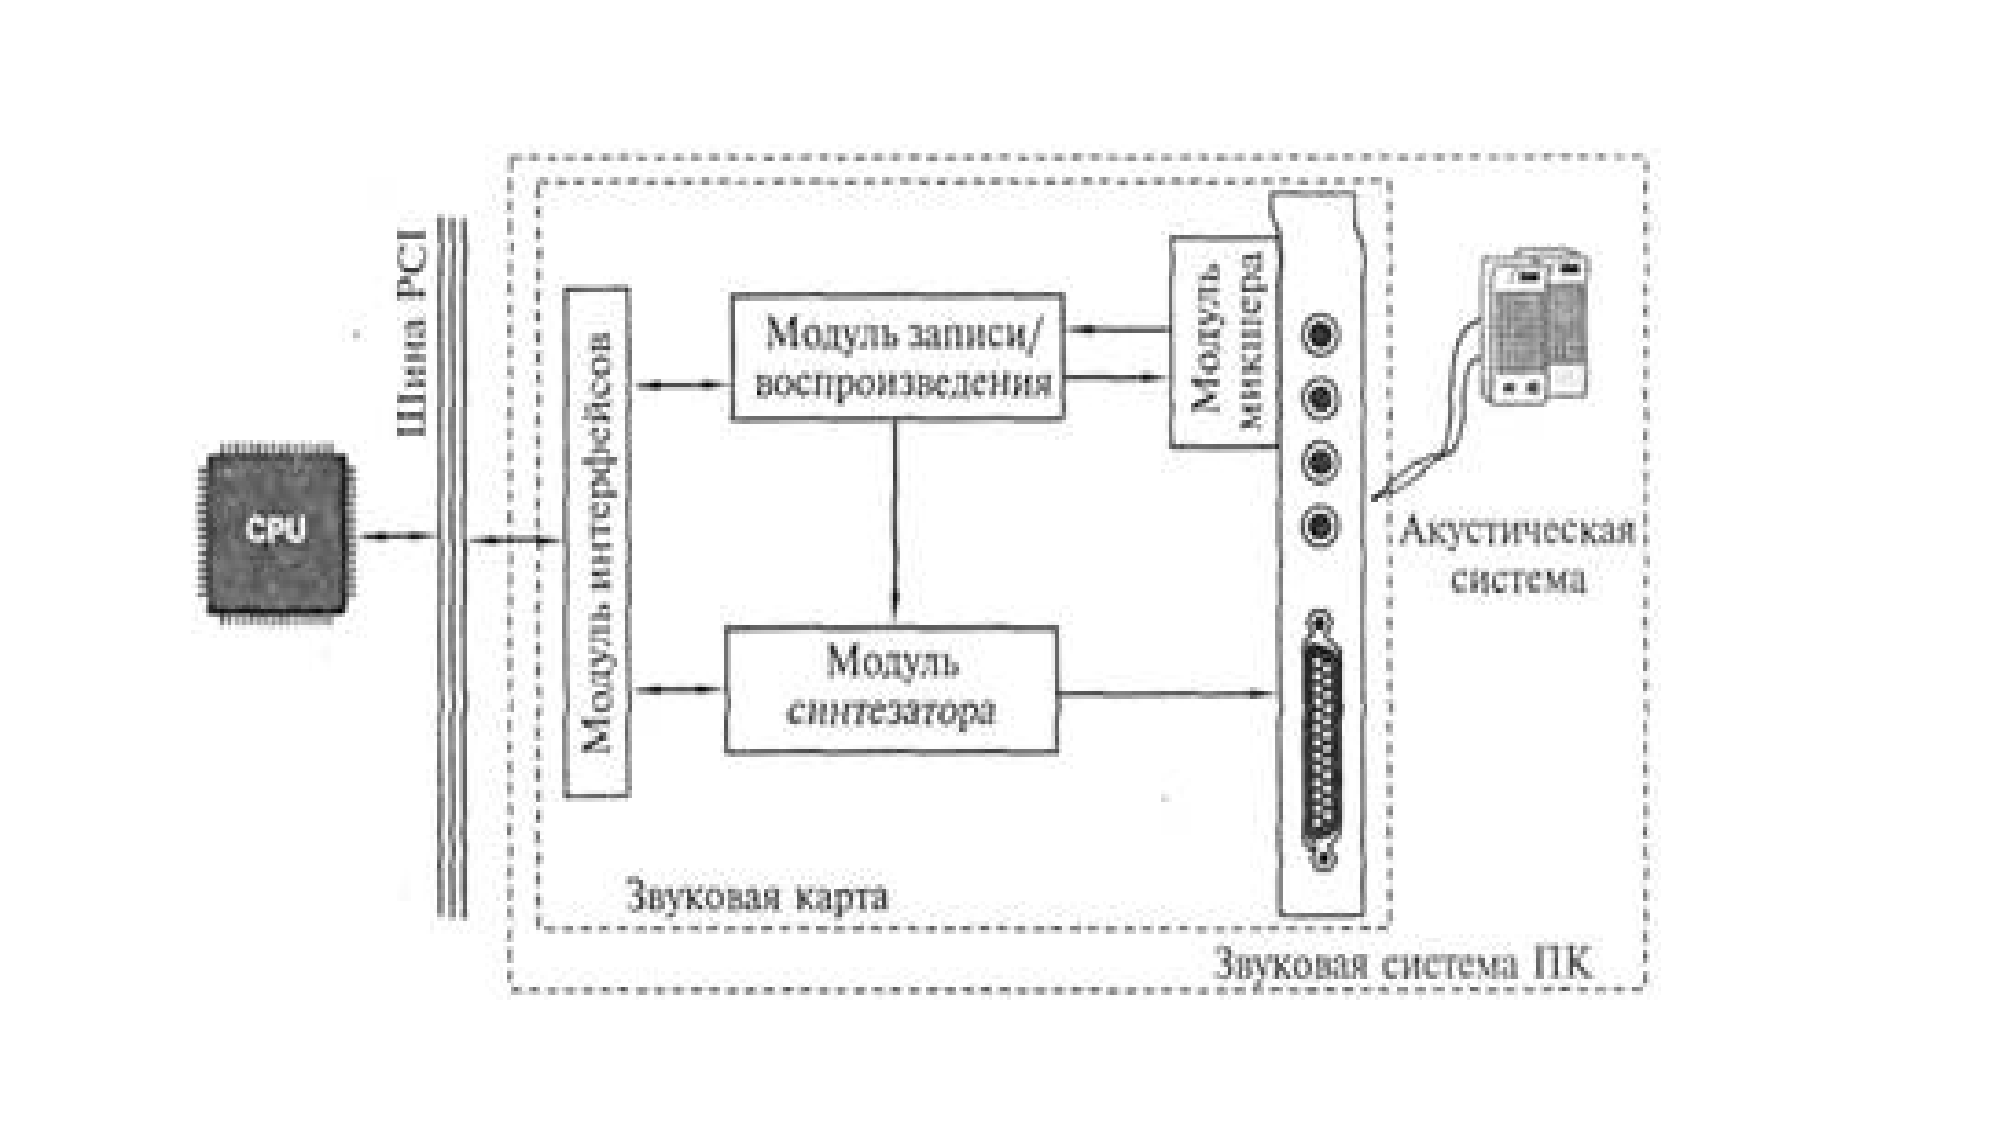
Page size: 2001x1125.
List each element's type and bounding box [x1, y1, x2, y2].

picture [162, 79, 1695, 1033]
